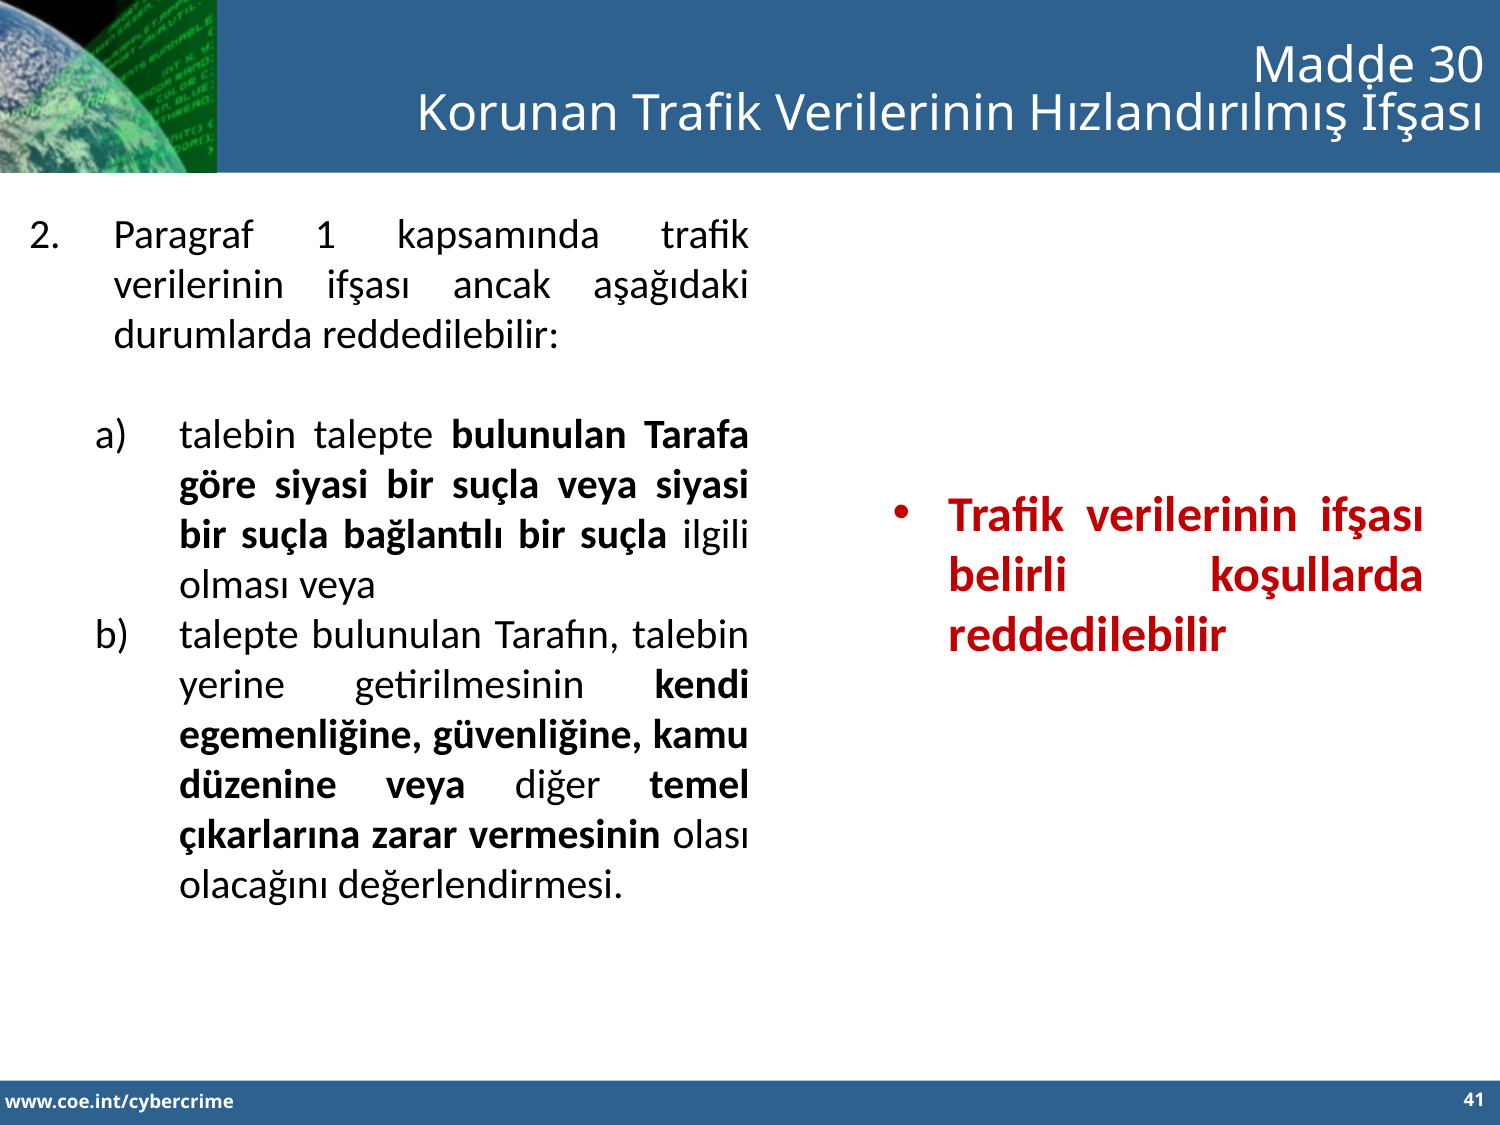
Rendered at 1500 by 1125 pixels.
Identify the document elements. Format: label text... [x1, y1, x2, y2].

text_box Madde 30 Korunan Trafik Verilerinin Hızlandırılmış İfşası [254, 15, 1500, 168]
picture [0, 1, 217, 173]
text_box Paragraf 1 kapsamında trafik verilerinin ifşası ancak aşağıdaki durumlarda reddedilebilir: talebin talepte bulunulan Tarafa göre siyasi bir suçla veya siyasi bir suçla bağlantılı bir suçla ilgili olması veya talepte bulunulan Tarafın, talebin yerine getirilmesinin kendi egemenliğine, güvenliğine, kamu düzenine veya diğer temel çıkarlarına zarar vermesinin olası olacağını değerlendirmesi. [14, 199, 765, 915]
text_box Trafik verilerinin ifşası belirli koşullarda reddedilebilir [877, 474, 1440, 669]
slide_number 41 [1149, 1079, 1500, 1125]
